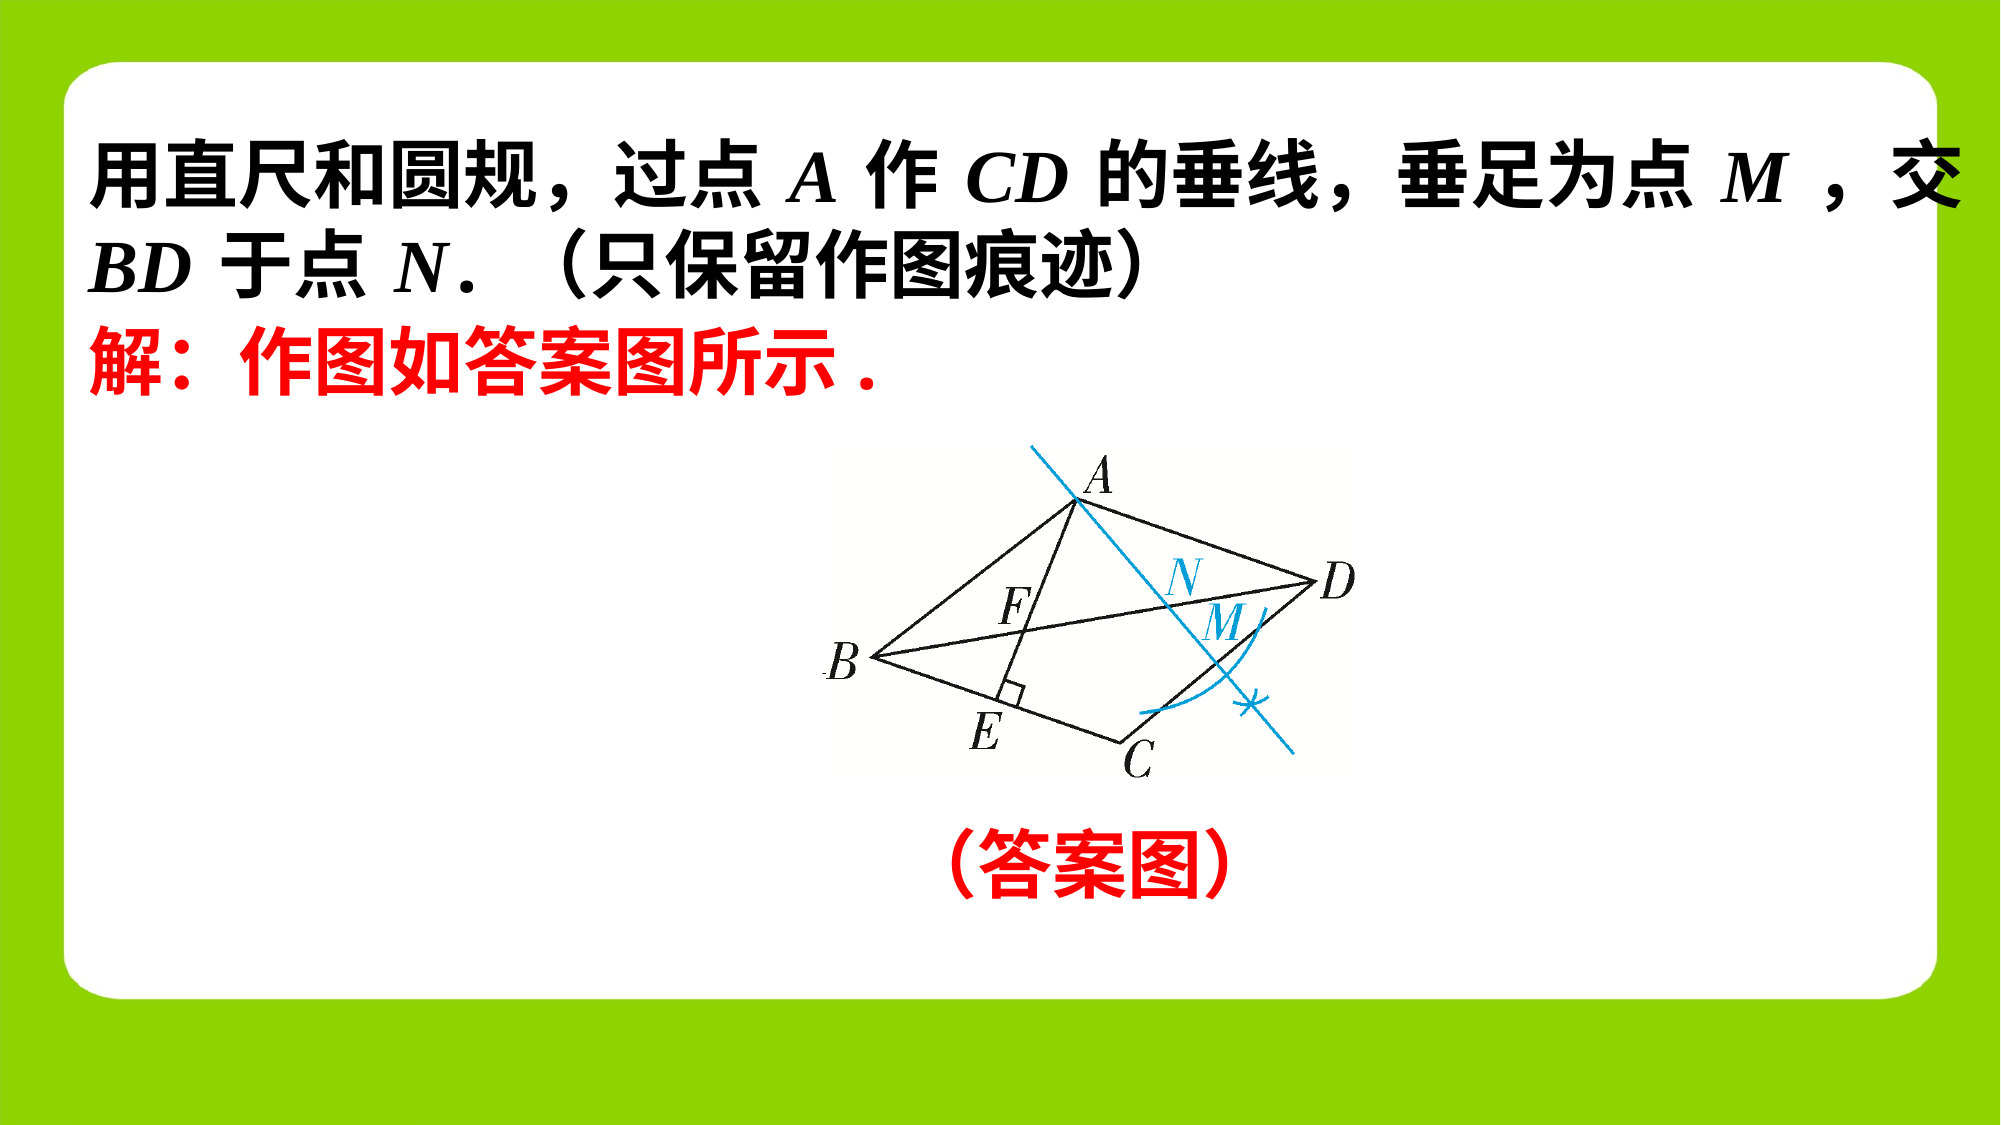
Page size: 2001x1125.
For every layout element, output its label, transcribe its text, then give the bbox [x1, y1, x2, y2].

picture [0, 0, 2001, 1125]
text_box 用直尺和圆规，过点A作CD的垂线，垂足为点M，交 BD于点N. （只保留作图痕迹） [88, 127, 1974, 309]
text_box 解：作图如答案图所示. [88, 314, 887, 406]
text_box （答案图） [900, 817, 1281, 909]
